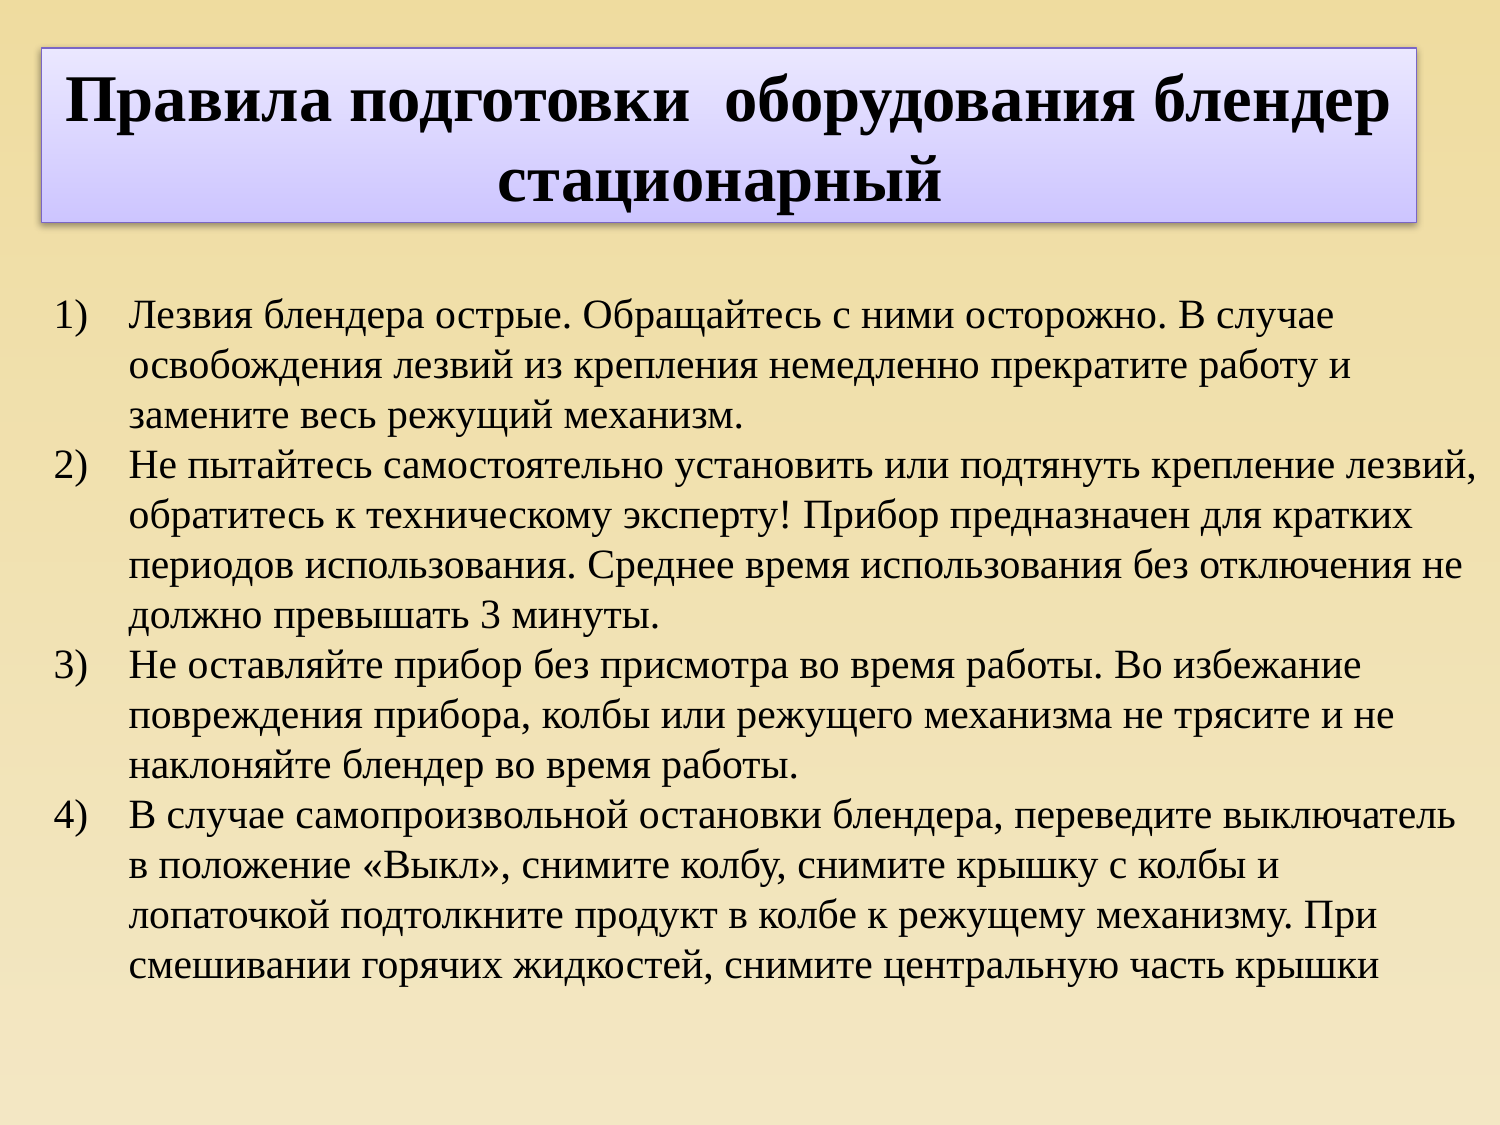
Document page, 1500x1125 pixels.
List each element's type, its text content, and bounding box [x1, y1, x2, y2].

text_box Правила подготовки оборудования блендер стационарный [41, 47, 1417, 223]
text_box Лезвия блендера острые. Обращайтесь с ними осторожно. В случае освобождения лезвий из крепления немедленно прекратите работу и замените весь режущий механизм. Не пытайтесь самостоятельно установить или подтянуть крепление лезвий, обратитесь к техническому эксперту! Прибор предназначен для кратких периодов использования. Среднее время использования без отключения не должно превышать 3 минуты. Не оставляйте прибор без присмотра во время работы. Во избежание повреждения прибора, колбы или режущего механизма не трясите и не наклоняйте блендер во время работы. В случае самопроизвольной остановки блендера, переведите выключатель в положение «Выкл», снимите колбу, снимите крышку с колбы и лопаточкой подтолкните продукт в колбе к режущему механизму. При смешивании горячих жидкостей, снимите центральную часть крышки [38, 278, 1499, 1044]
